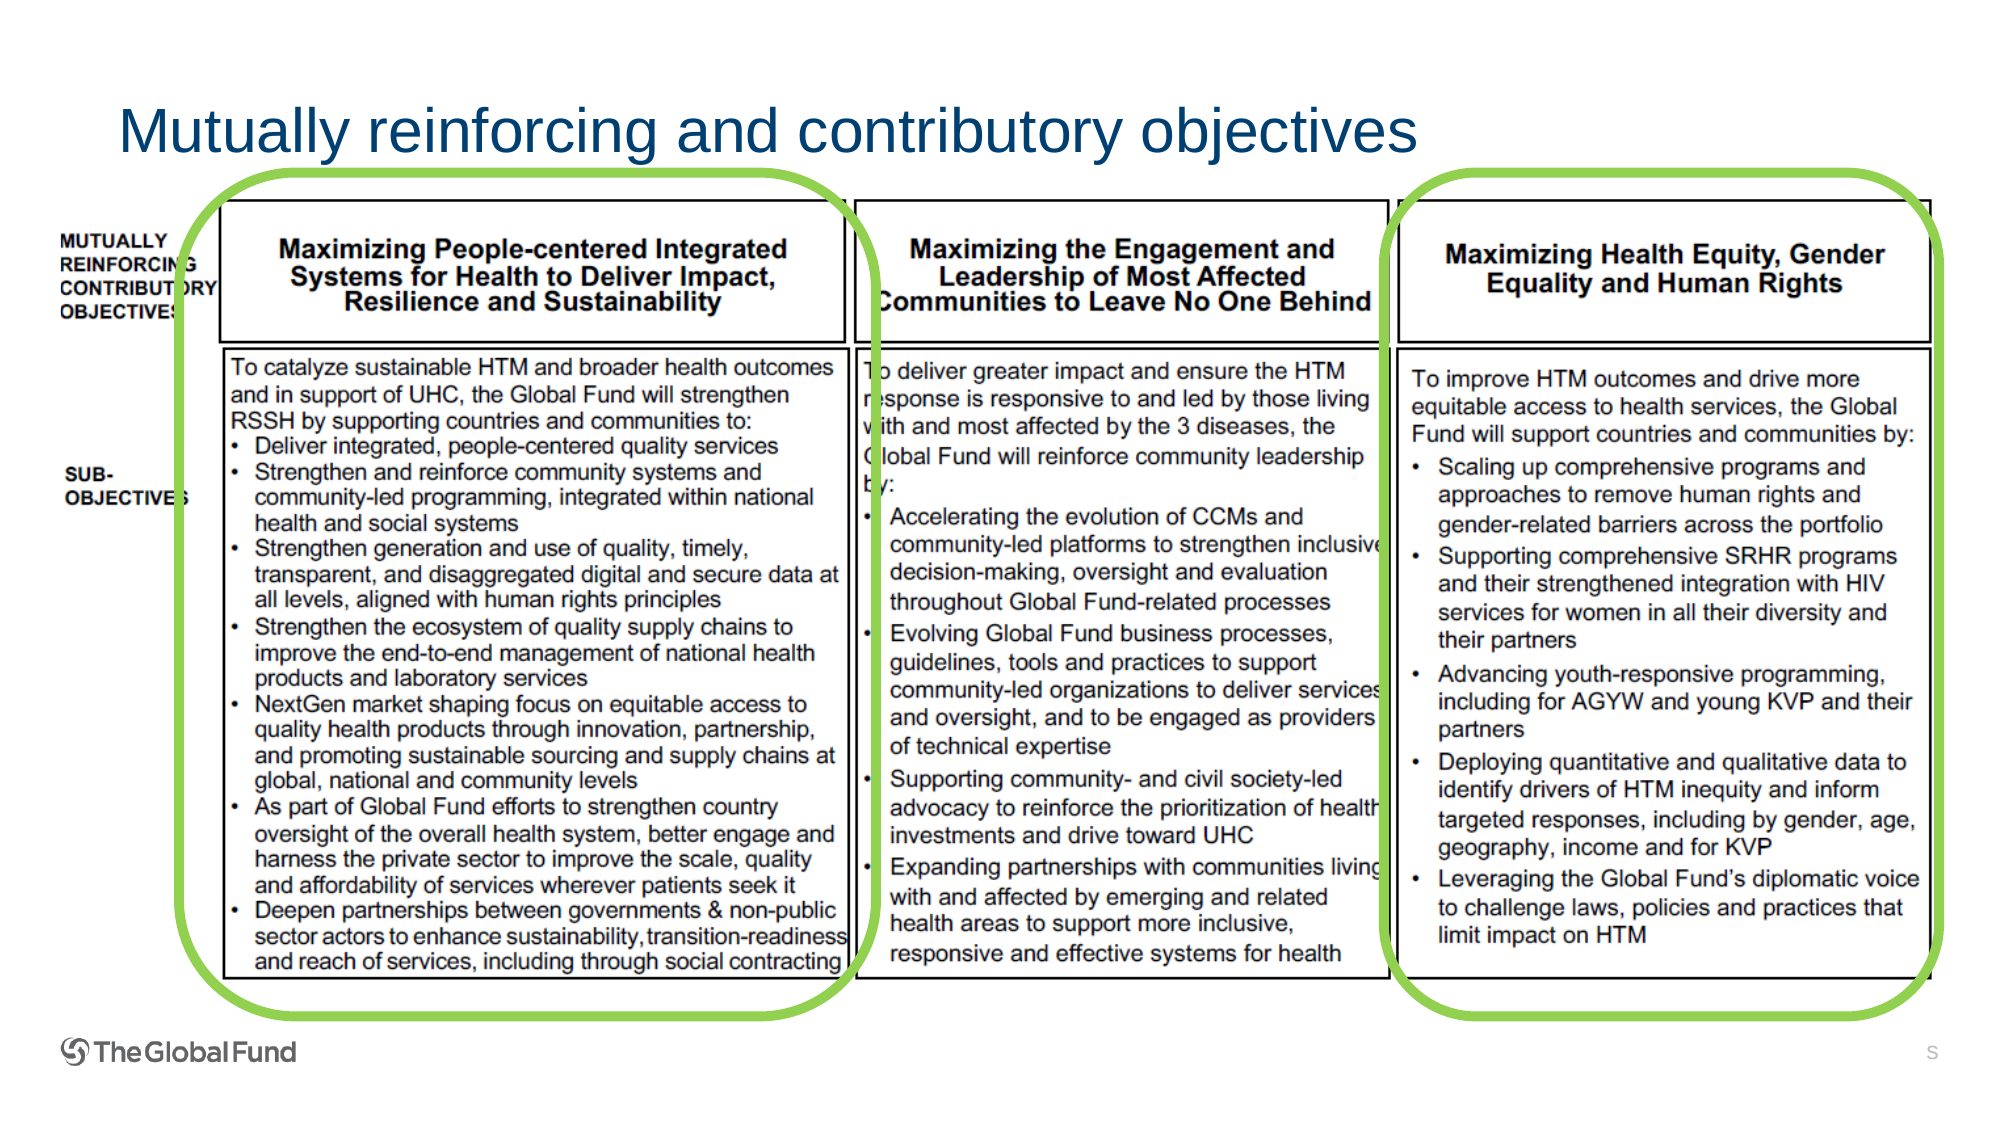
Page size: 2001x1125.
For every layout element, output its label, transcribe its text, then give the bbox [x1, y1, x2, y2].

slide_number s [1862, 1016, 1939, 1065]
picture [60, 1037, 296, 1066]
text_box [1401, 980, 1922, 1018]
text_box [221, 171, 834, 198]
text_box [209, 980, 846, 1018]
text_box [1411, 171, 1912, 198]
title Mutually reinforcing and contributory objectives [118, 98, 1882, 198]
picture [60, 198, 1940, 980]
